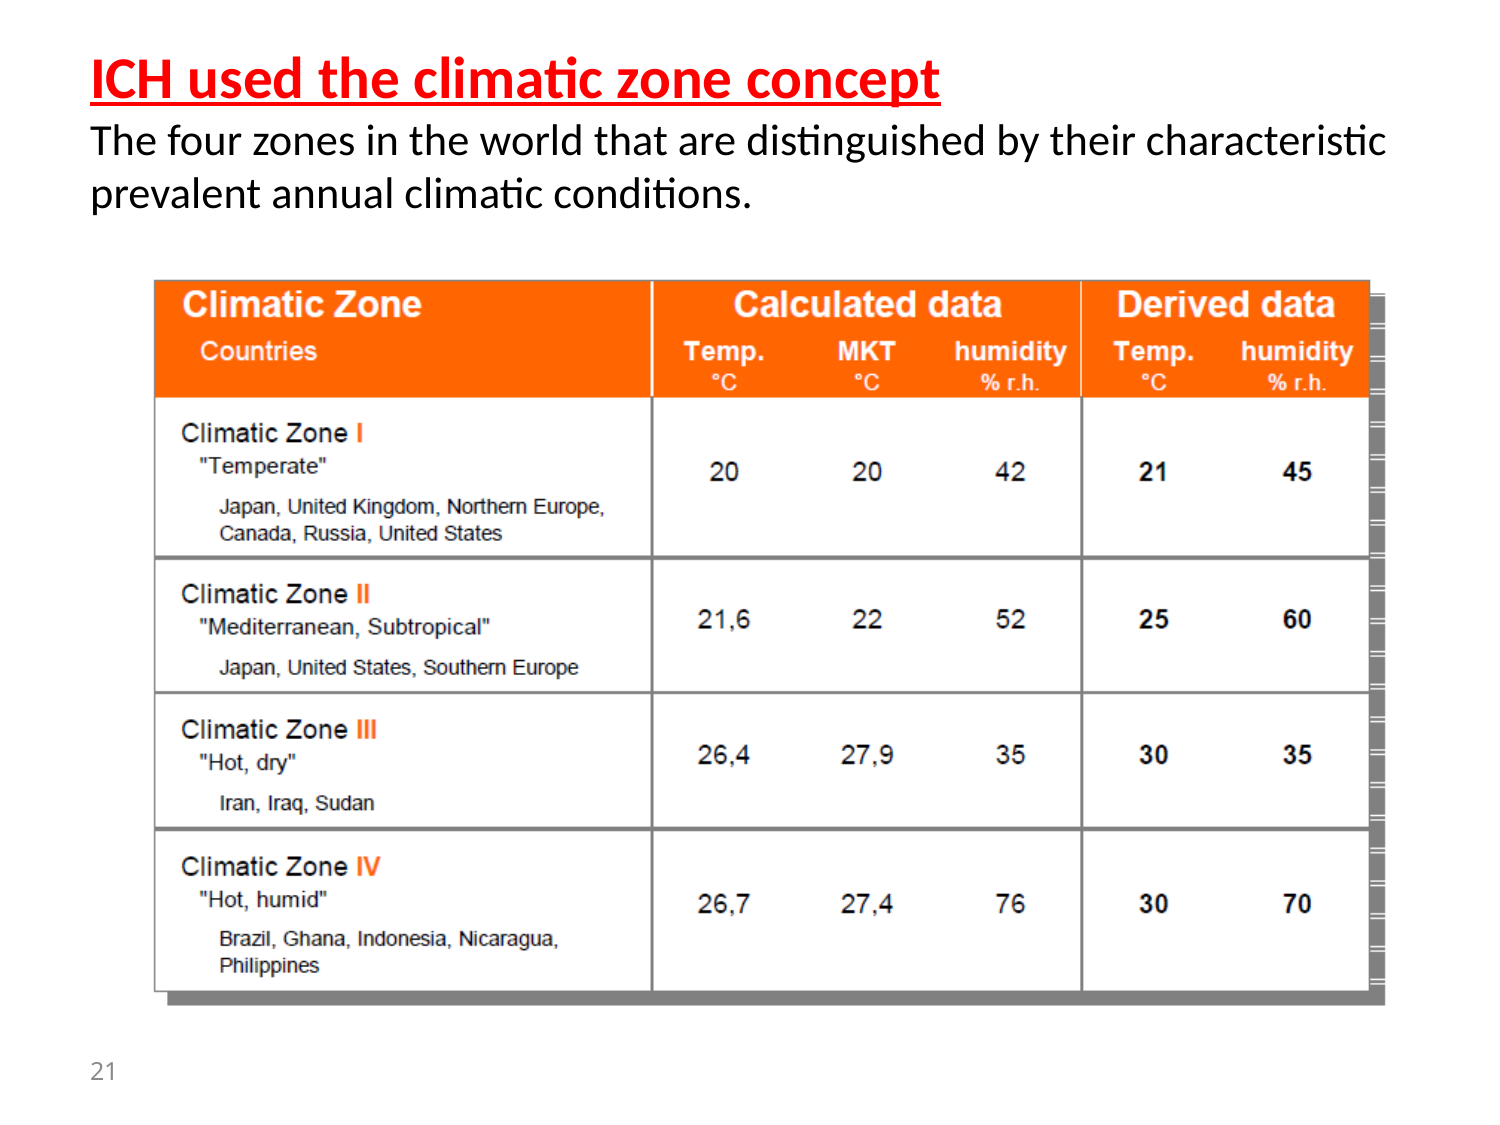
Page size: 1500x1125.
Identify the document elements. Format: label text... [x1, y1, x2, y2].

slide_number 21 [75, 1048, 425, 1103]
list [62, 219, 1424, 1040]
title ICH used the climatic zone concept The four zones in the world that are distinguished by their characteristic prevalent annual climatic conditions. [75, 30, 1425, 220]
